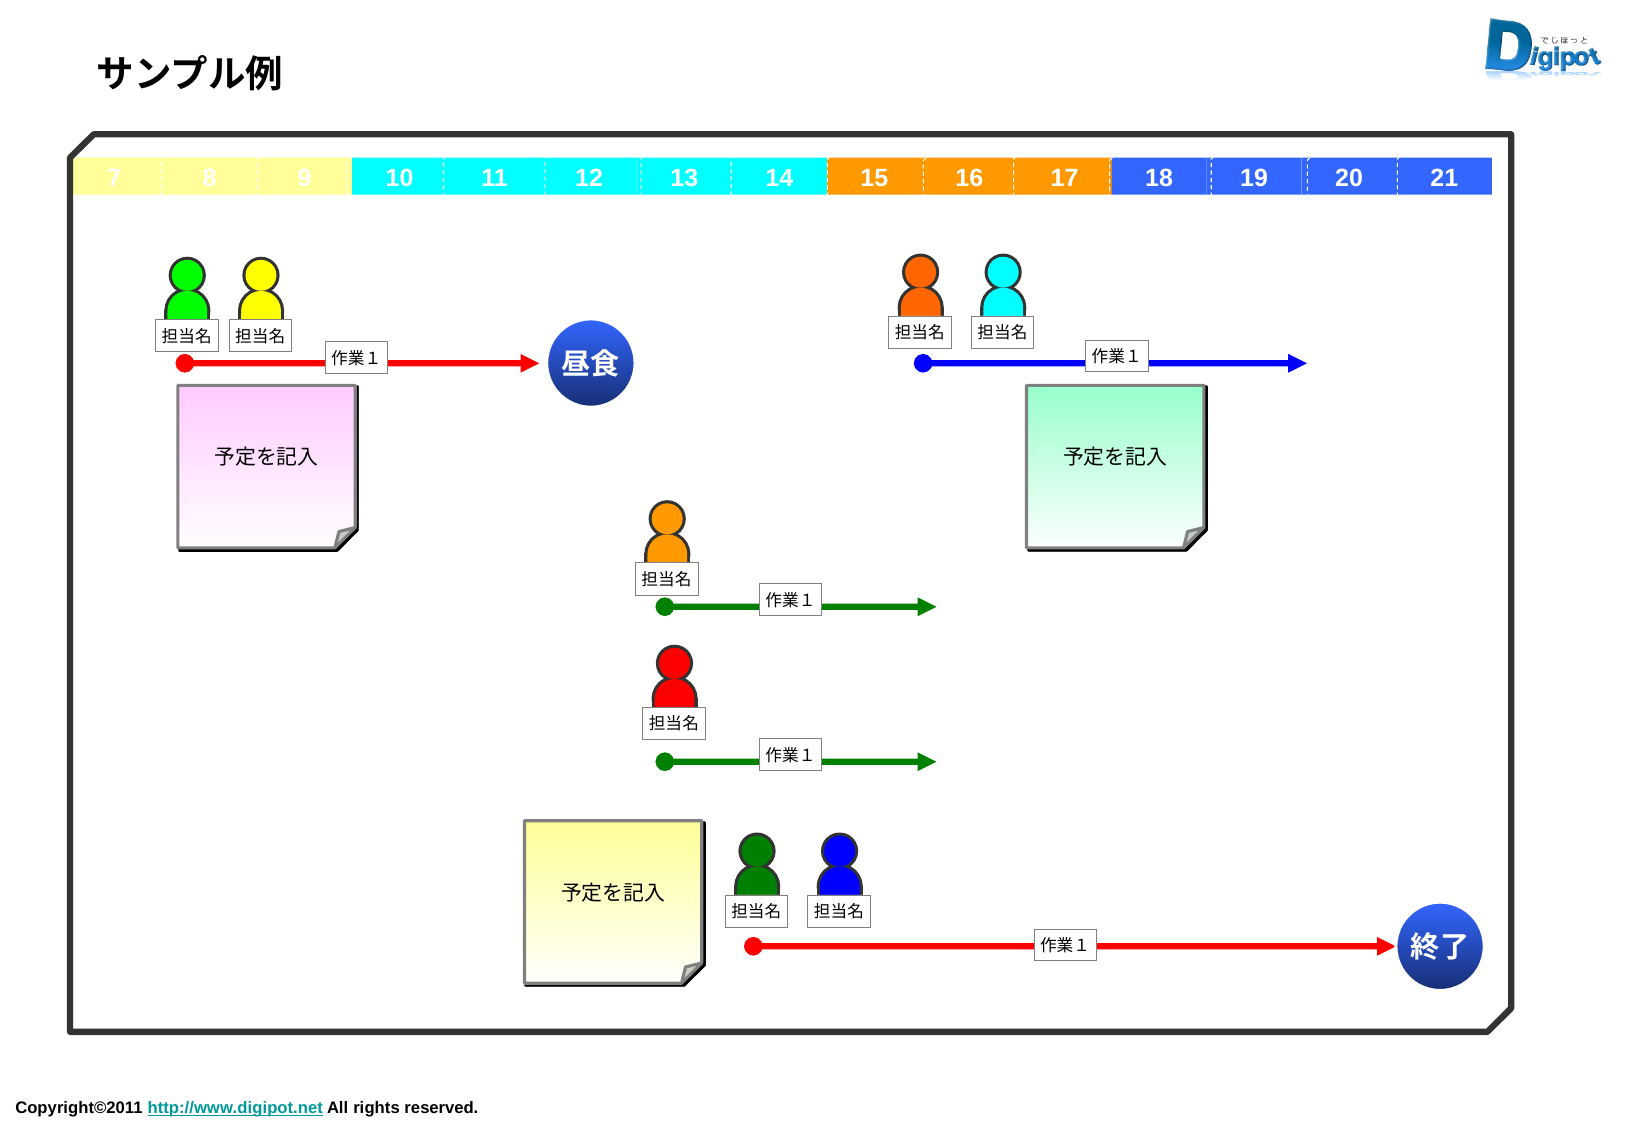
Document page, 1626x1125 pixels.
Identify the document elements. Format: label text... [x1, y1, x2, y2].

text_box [737, 835, 778, 907]
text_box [66, 134, 1512, 1035]
picture [1485, 18, 1602, 82]
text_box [647, 503, 688, 575]
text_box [983, 256, 1024, 328]
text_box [241, 259, 281, 331]
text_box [900, 256, 941, 328]
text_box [654, 647, 695, 719]
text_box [819, 835, 860, 907]
text_box サンプル例 [82, 42, 299, 103]
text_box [167, 259, 208, 331]
